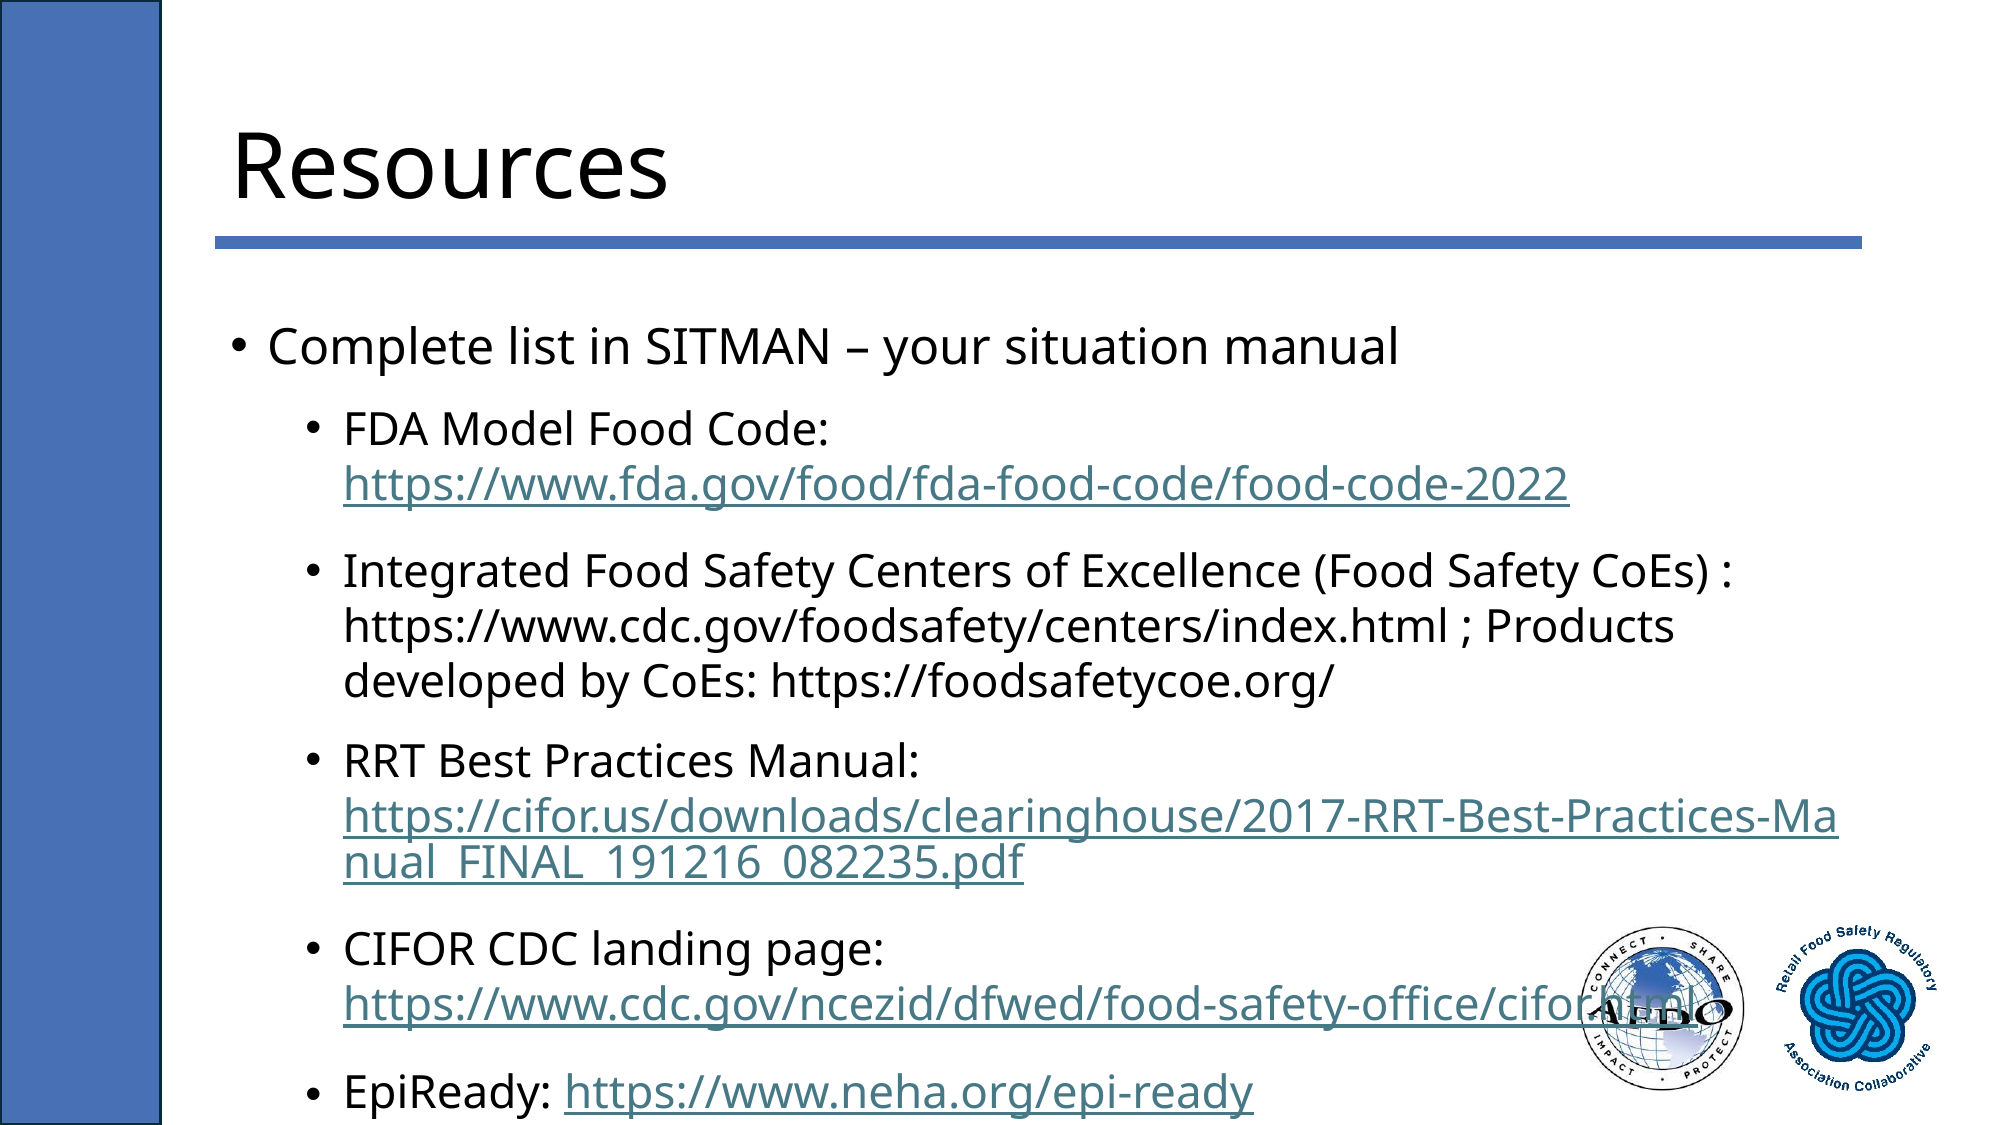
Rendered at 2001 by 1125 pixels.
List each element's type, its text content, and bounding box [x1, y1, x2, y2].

picture [1863, 925, 1937, 1091]
title Resources [215, 110, 1863, 227]
list Complete list in SITMAN – your situation manual FDA Model Food Code: https://www.fda.gov/food/fda-food-code/food-code-2022 Integrated Food Safety Centers of Excellence (Food Safety CoEs) : https://www.cdc.gov/foodsafety/centers/index.html ; Products developed by CoEs: https://foodsafetycoe.org/ RRT Best Practices Manual: https://cifor.us/downloads/clearinghouse/2017-RRT-Best-Practices-Manual_FINAL_191216_082235.pdf CIFOR CDC landing page: https://www.cdc.gov/ncezid/dfwed/food-safety-office/cifor.html EpiReady: https://www.neha.org/epi-ready [215, 306, 1863, 1125]
